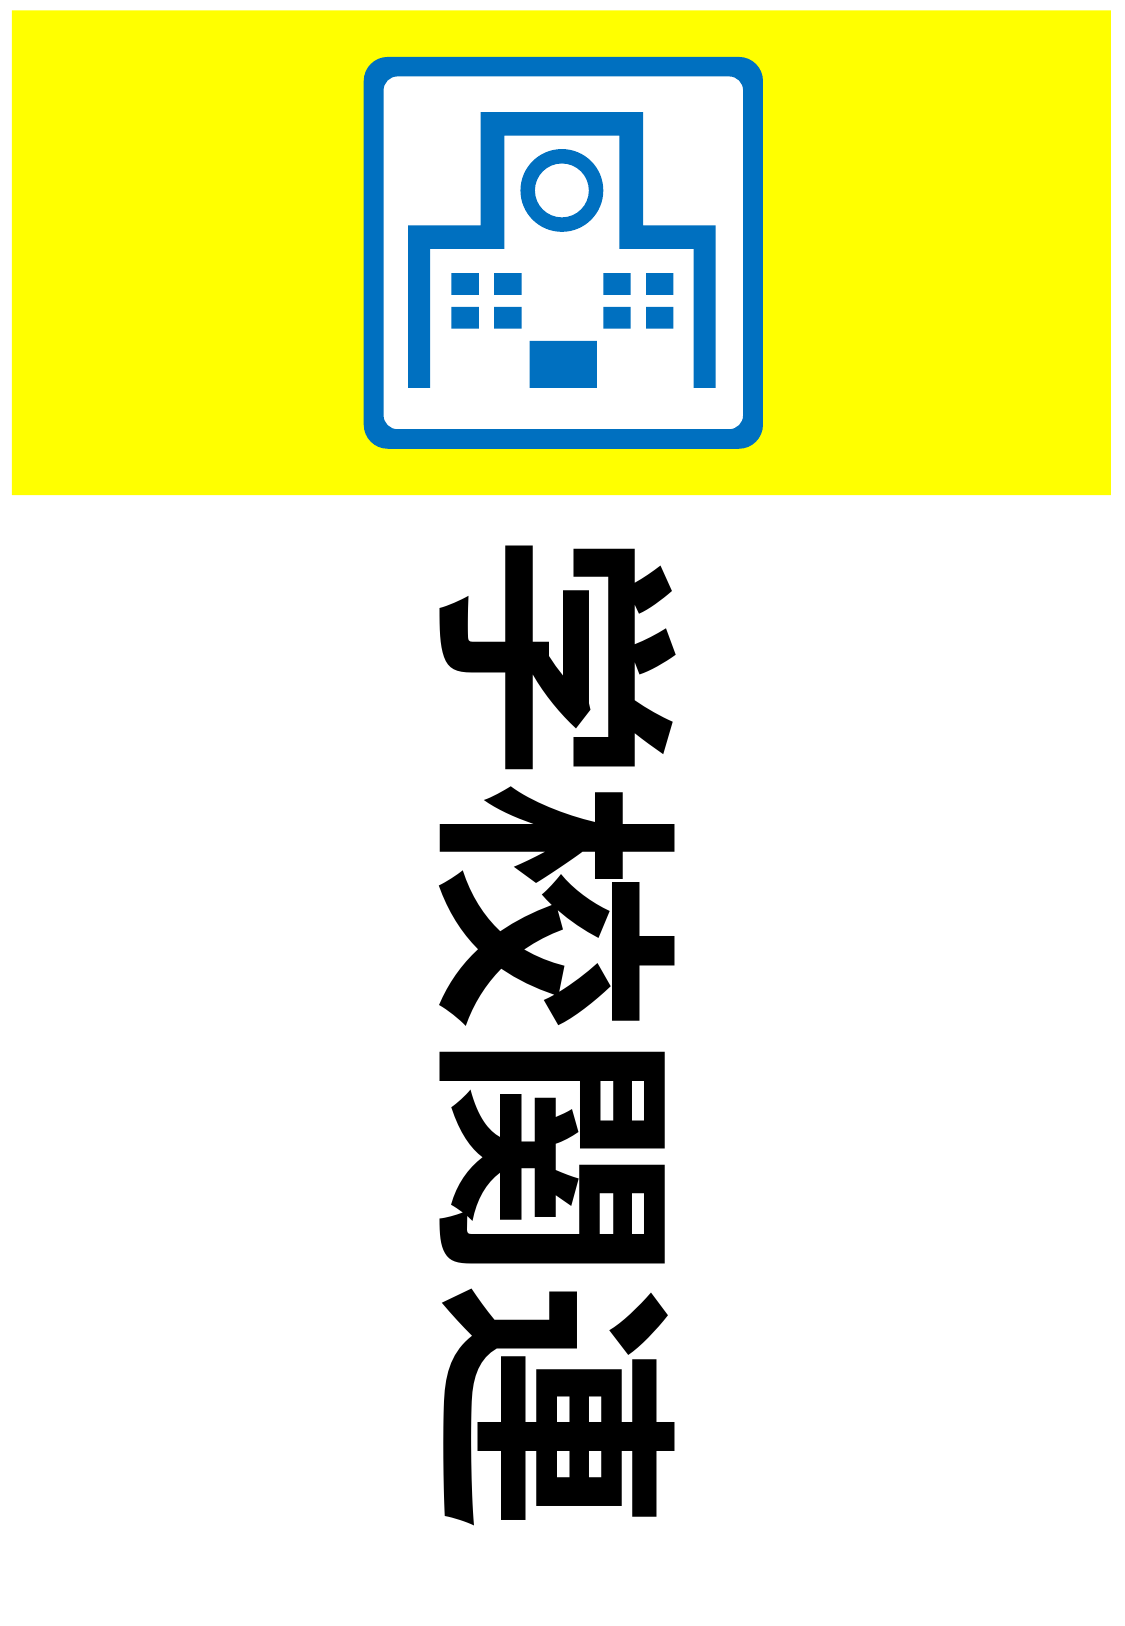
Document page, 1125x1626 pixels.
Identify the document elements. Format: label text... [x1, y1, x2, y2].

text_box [363, 56, 764, 449]
text_box [10, 8, 1113, 497]
text_box 学校関連 [410, 532, 714, 1542]
